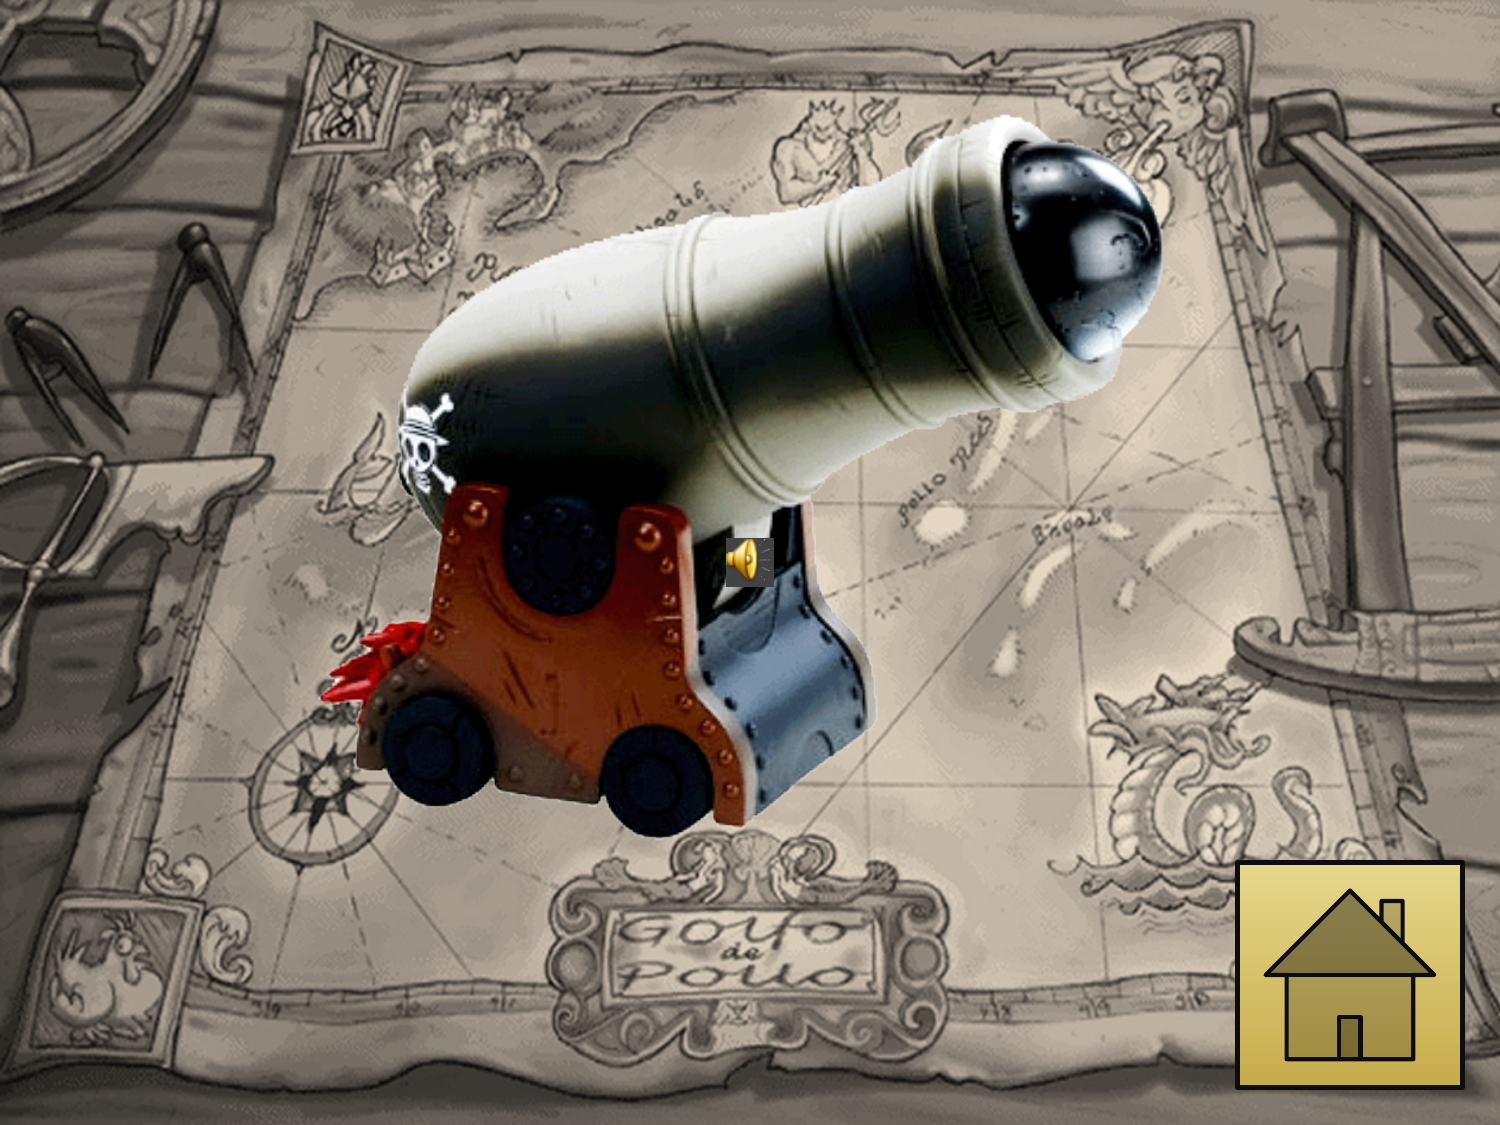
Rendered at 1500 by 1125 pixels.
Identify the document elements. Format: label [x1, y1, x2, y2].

picture [307, 99, 1208, 851]
text_box [1235, 860, 1465, 1090]
